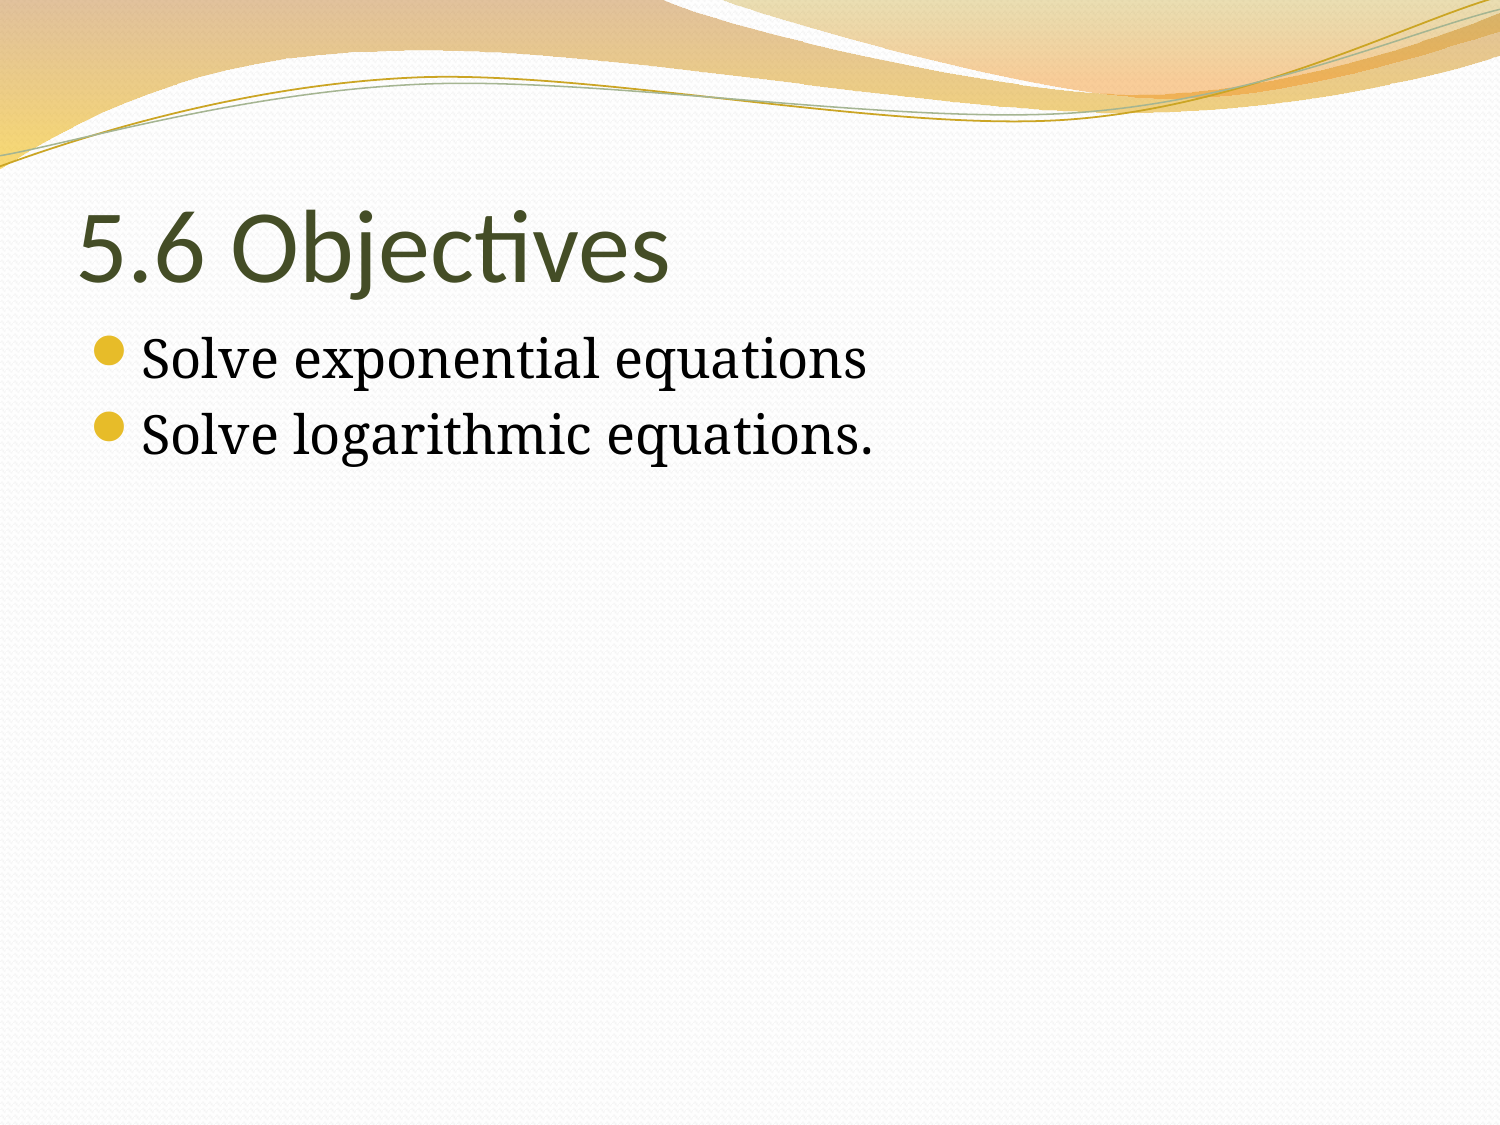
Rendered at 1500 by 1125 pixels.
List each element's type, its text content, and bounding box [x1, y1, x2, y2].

title 5.6 Objectives [75, 115, 1425, 303]
list Solve exponential equations Solve logarithmic equations. [75, 317, 1425, 1038]
